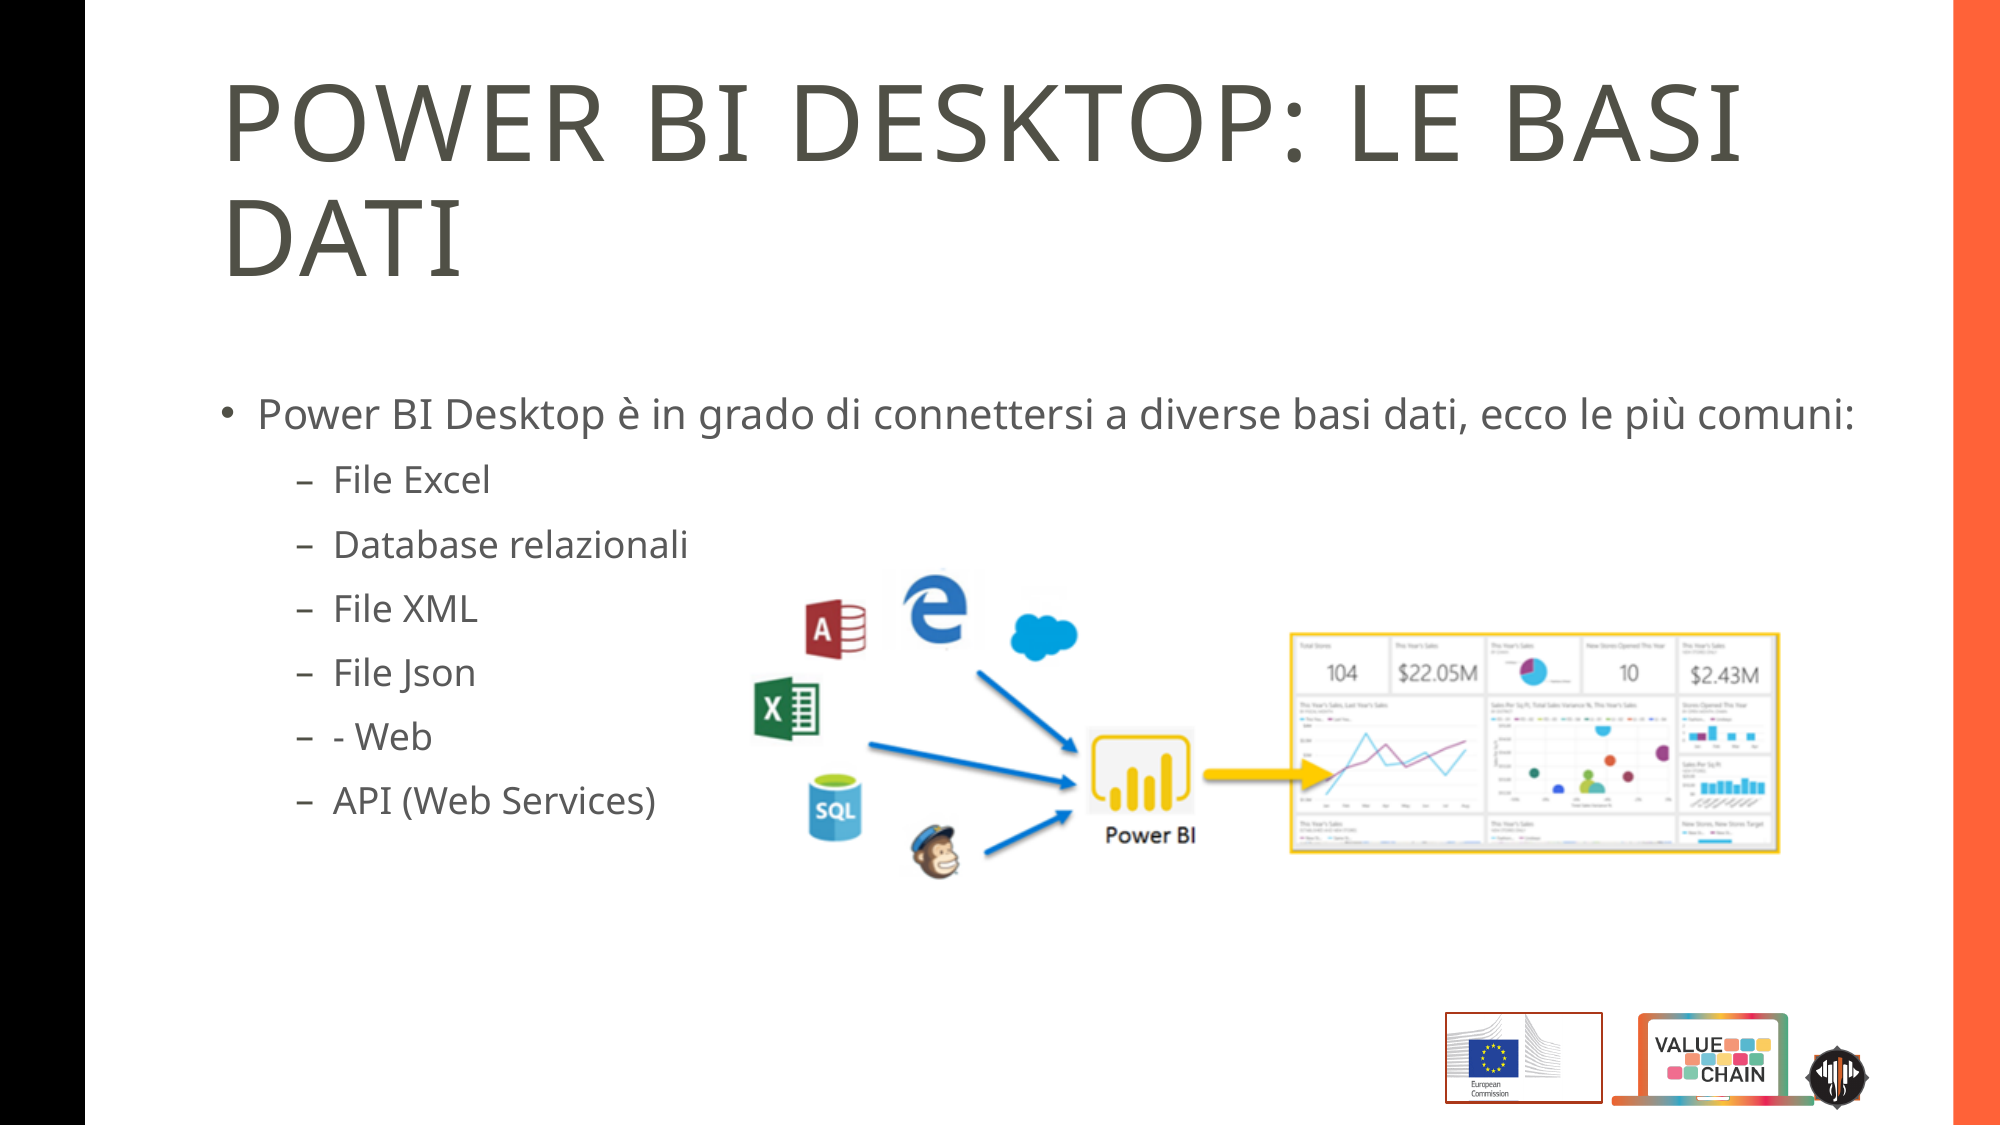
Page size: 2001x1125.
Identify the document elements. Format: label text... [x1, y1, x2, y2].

list Power BI Desktop è in grado di connettersi a diverse basi dati, ecco le più comuni: File Excel Database relazionali File XML File Json - Web API (Web Services) [205, 375, 1875, 965]
title POWER BI DESKTOP: LE BASI DATI [205, 62, 1875, 308]
picture [744, 562, 1795, 891]
picture [1611, 1013, 1870, 1111]
picture [1447, 1014, 1601, 1101]
